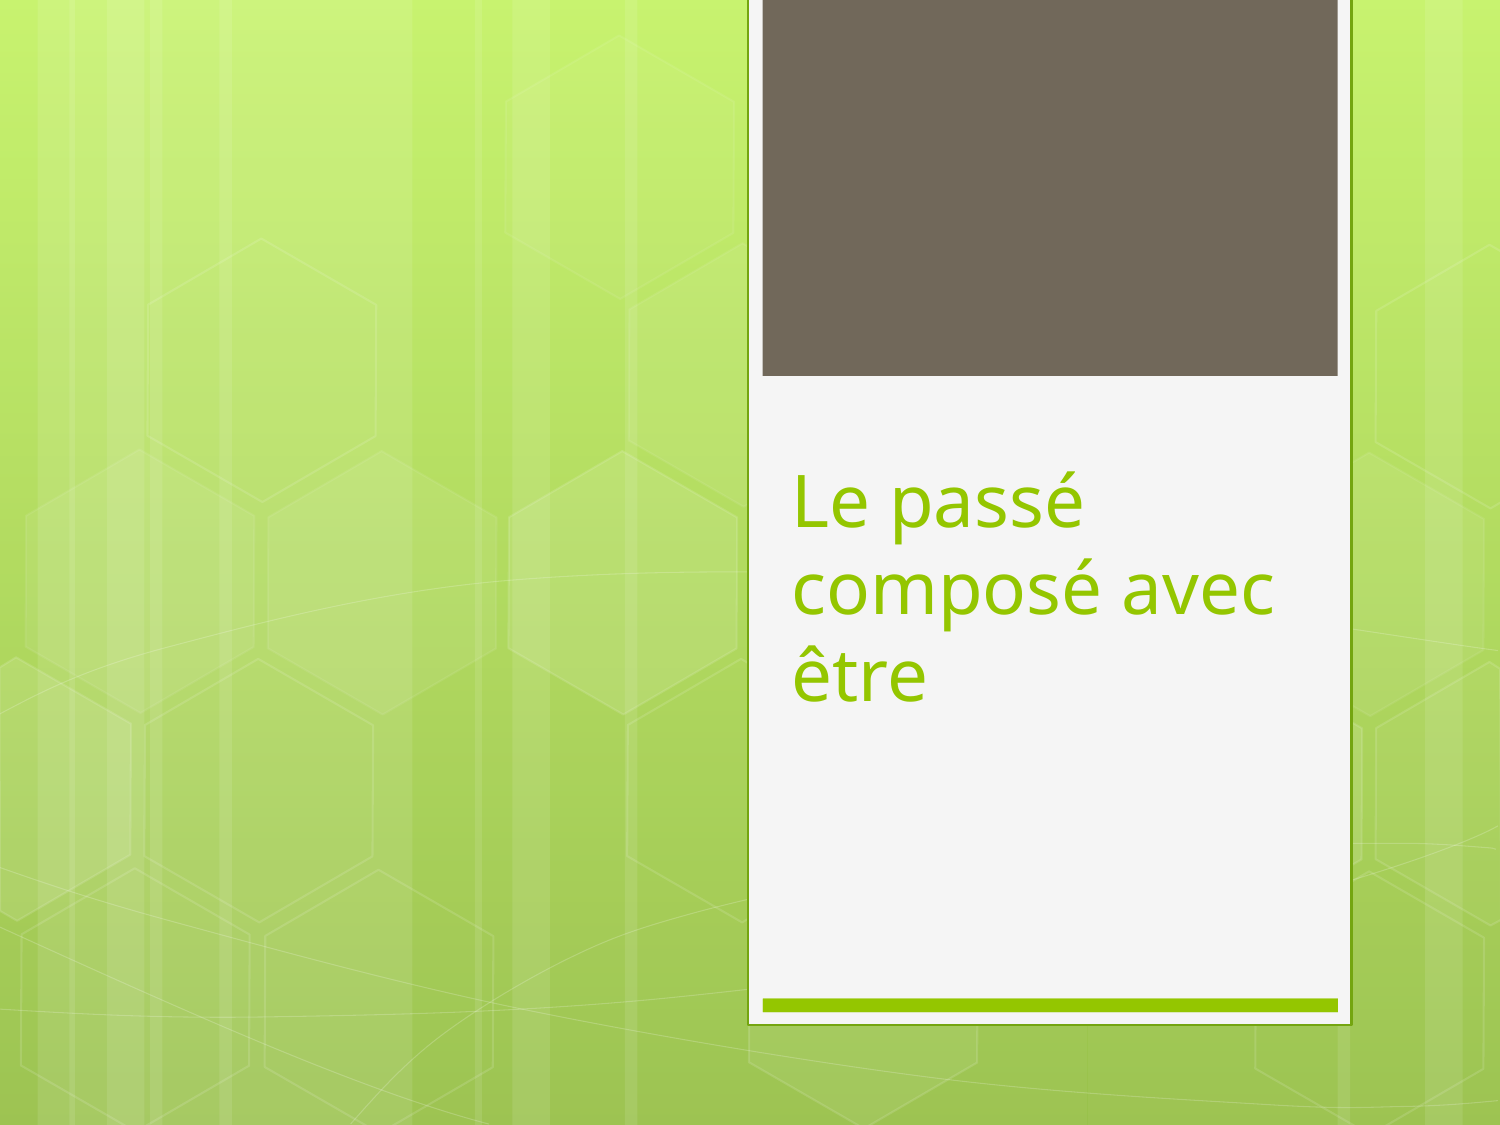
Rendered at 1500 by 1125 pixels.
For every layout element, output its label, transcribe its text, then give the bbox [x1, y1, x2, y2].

title Le passé composé avec être [776, 444, 1320, 724]
